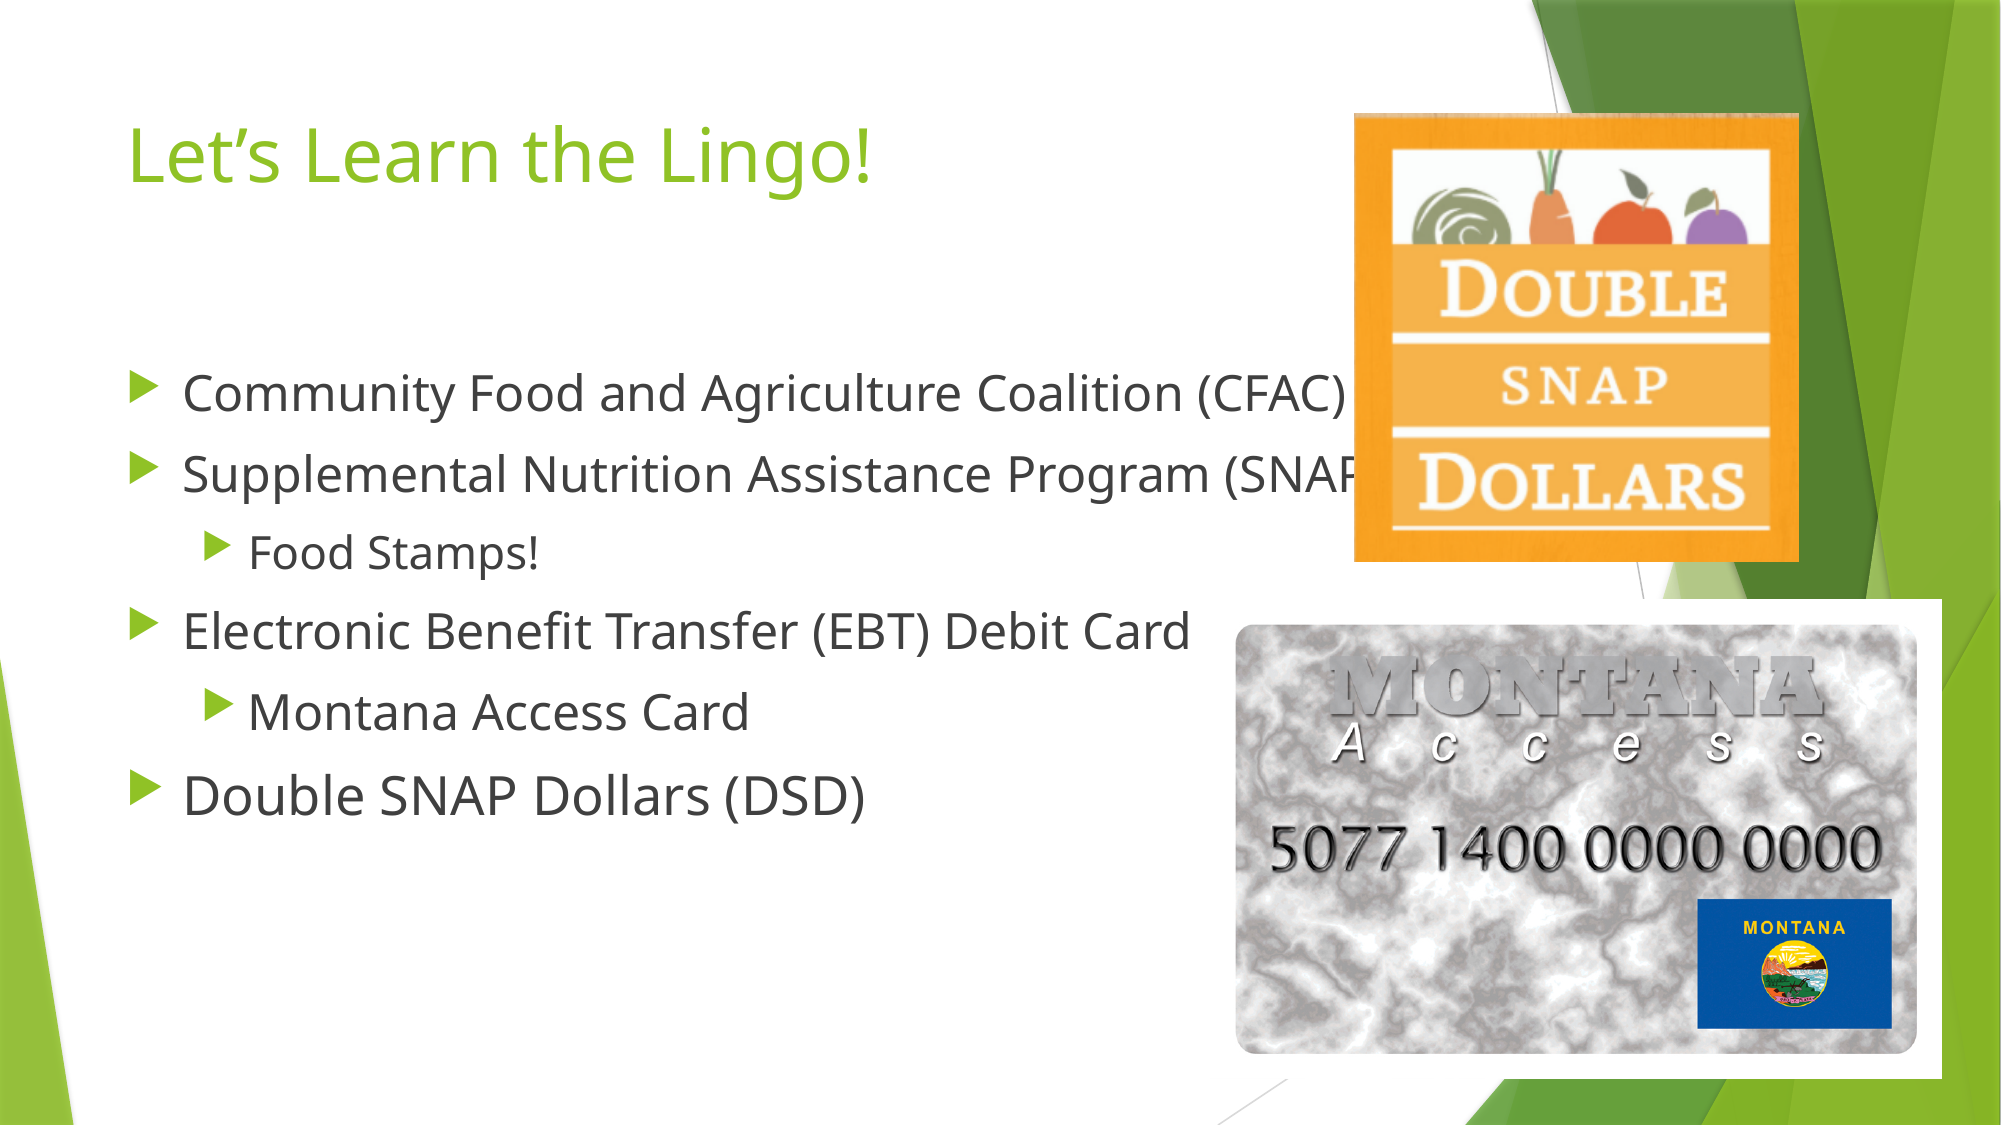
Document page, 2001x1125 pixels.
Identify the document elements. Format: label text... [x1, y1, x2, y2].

picture [1353, 112, 1799, 563]
list Community Food and Agriculture Coalition (CFAC) Supplemental Nutrition Assistance Program (SNAP) Food Stamps! Electronic Benefit Transfer (EBT) Debit Card Montana Access Card Double SNAP Dollars (DSD) [111, 354, 1522, 992]
title Let’s Learn the Lingo! [111, 99, 1522, 317]
picture [1210, 599, 1943, 1080]
